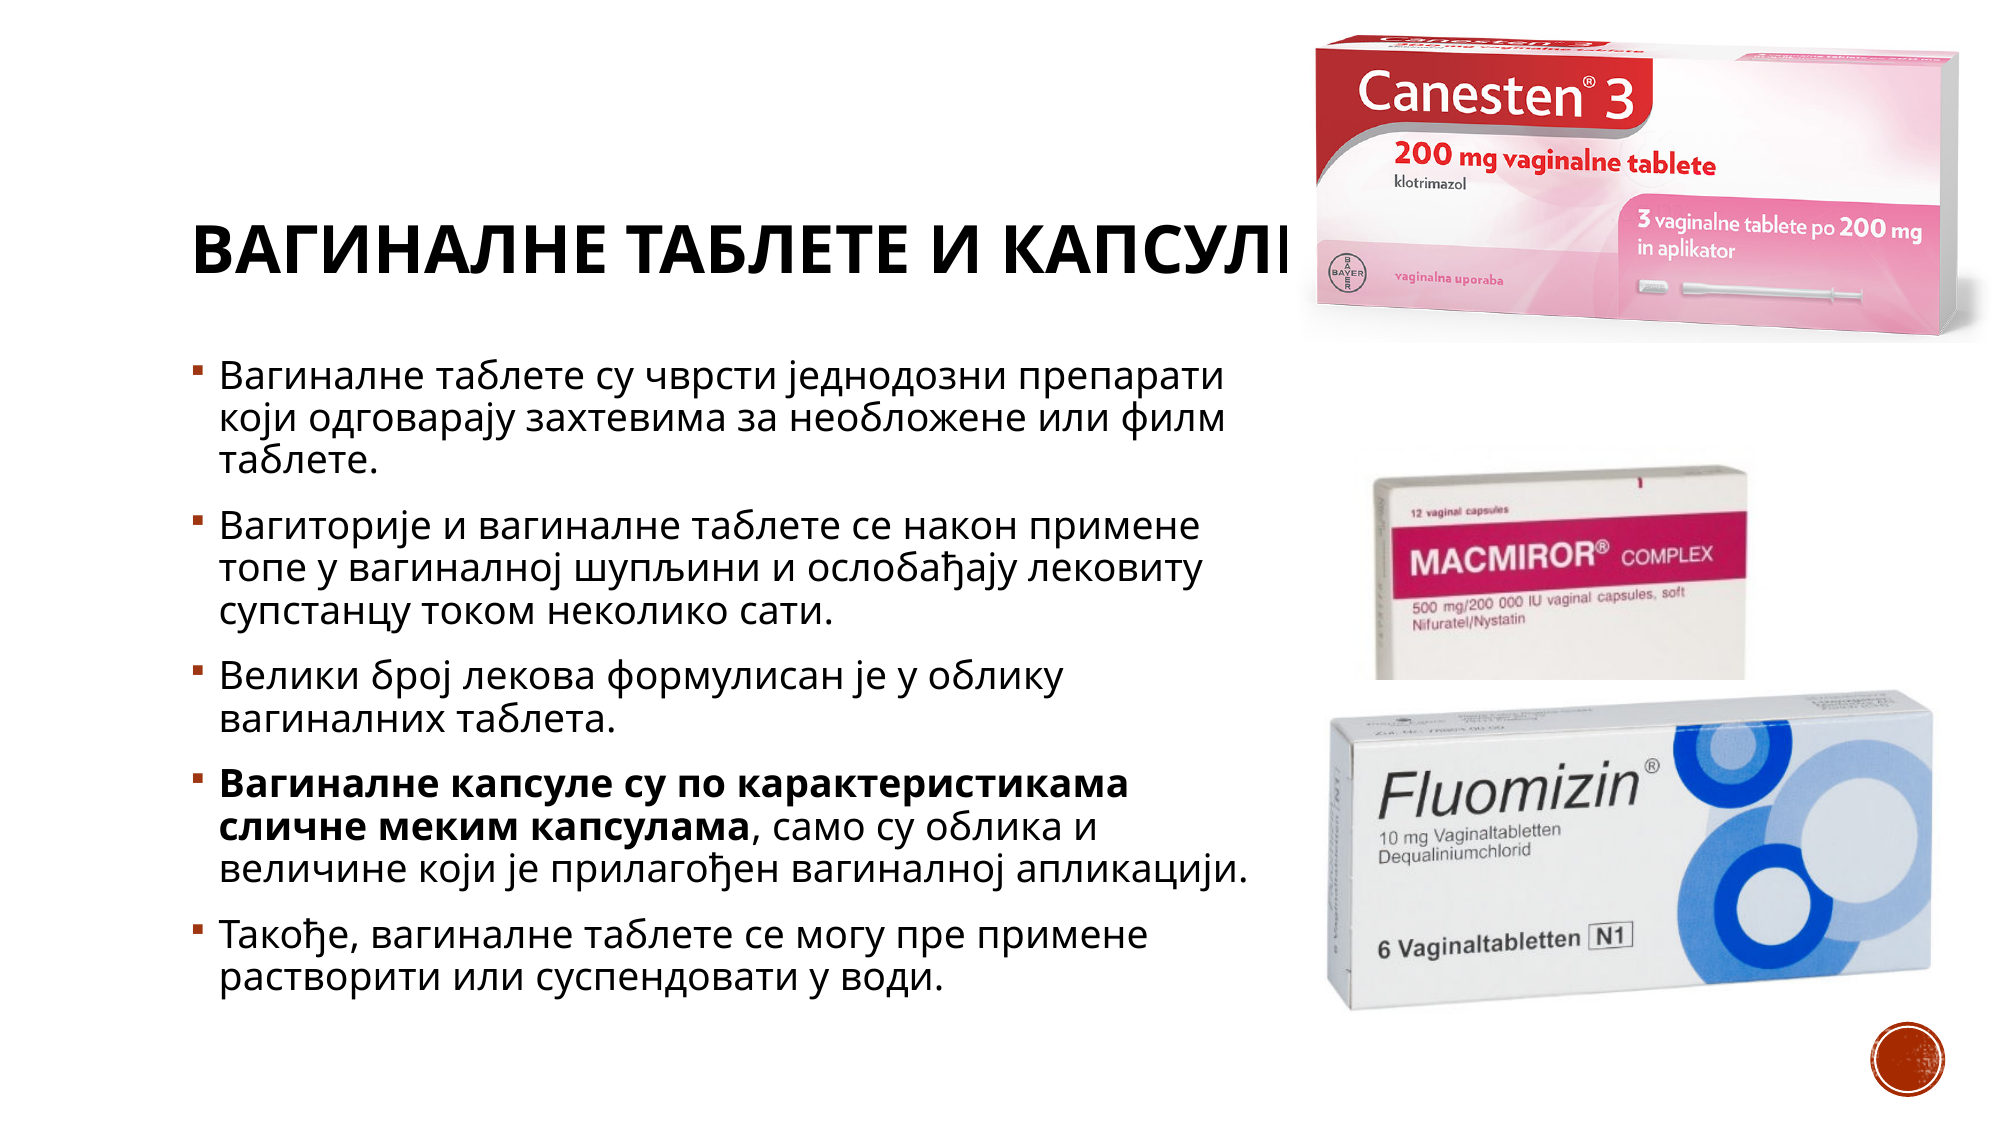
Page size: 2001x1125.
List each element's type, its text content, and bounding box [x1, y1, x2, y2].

list Вагиналне таблете су чврсти једнодозни препарати који одговарају захтевима за необложене или филм таблете. Вагиторије и вагиналне таблете се након примене топе у вагиналној шупљини и ослобађају лековиту супстанцу током неколико сати. Велики број лекова формулисан је у облику вагиналних таблета. Вагиналне капсуле су по карактеристикама сличне меким капсулама, само су облика и величине који је прилагођен вагиналној апликацији. Такође, вагиналне таблете се могу пре примене растворити или суспендовати у води. [175, 348, 1298, 1013]
picture [1287, 424, 1977, 1014]
title Вагиналне таблете и капсуле [175, 83, 1826, 348]
picture [1287, 6, 2001, 343]
